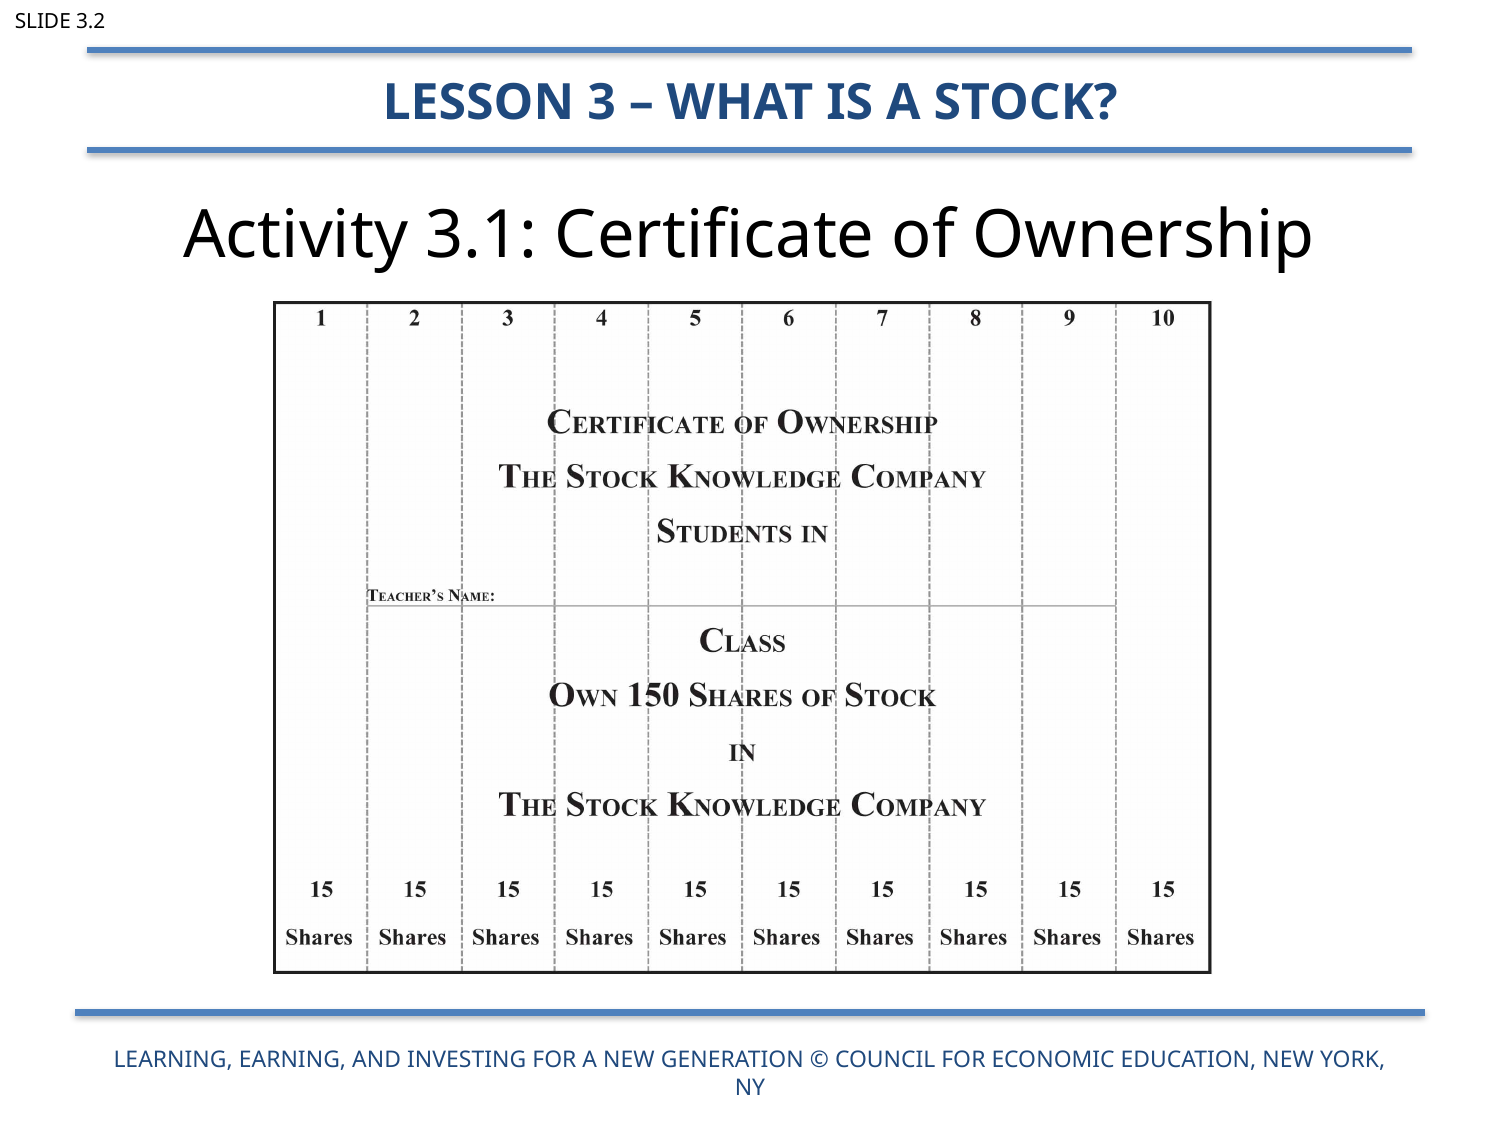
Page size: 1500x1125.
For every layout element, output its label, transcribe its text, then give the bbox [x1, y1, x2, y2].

text_box Slide 3.2 [0, 0, 213, 40]
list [273, 299, 1213, 976]
text_box Lesson 3 – What is a Stock? [125, 62, 1375, 138]
title Activity 3.1: Certificate of Ownership [75, 137, 1425, 325]
